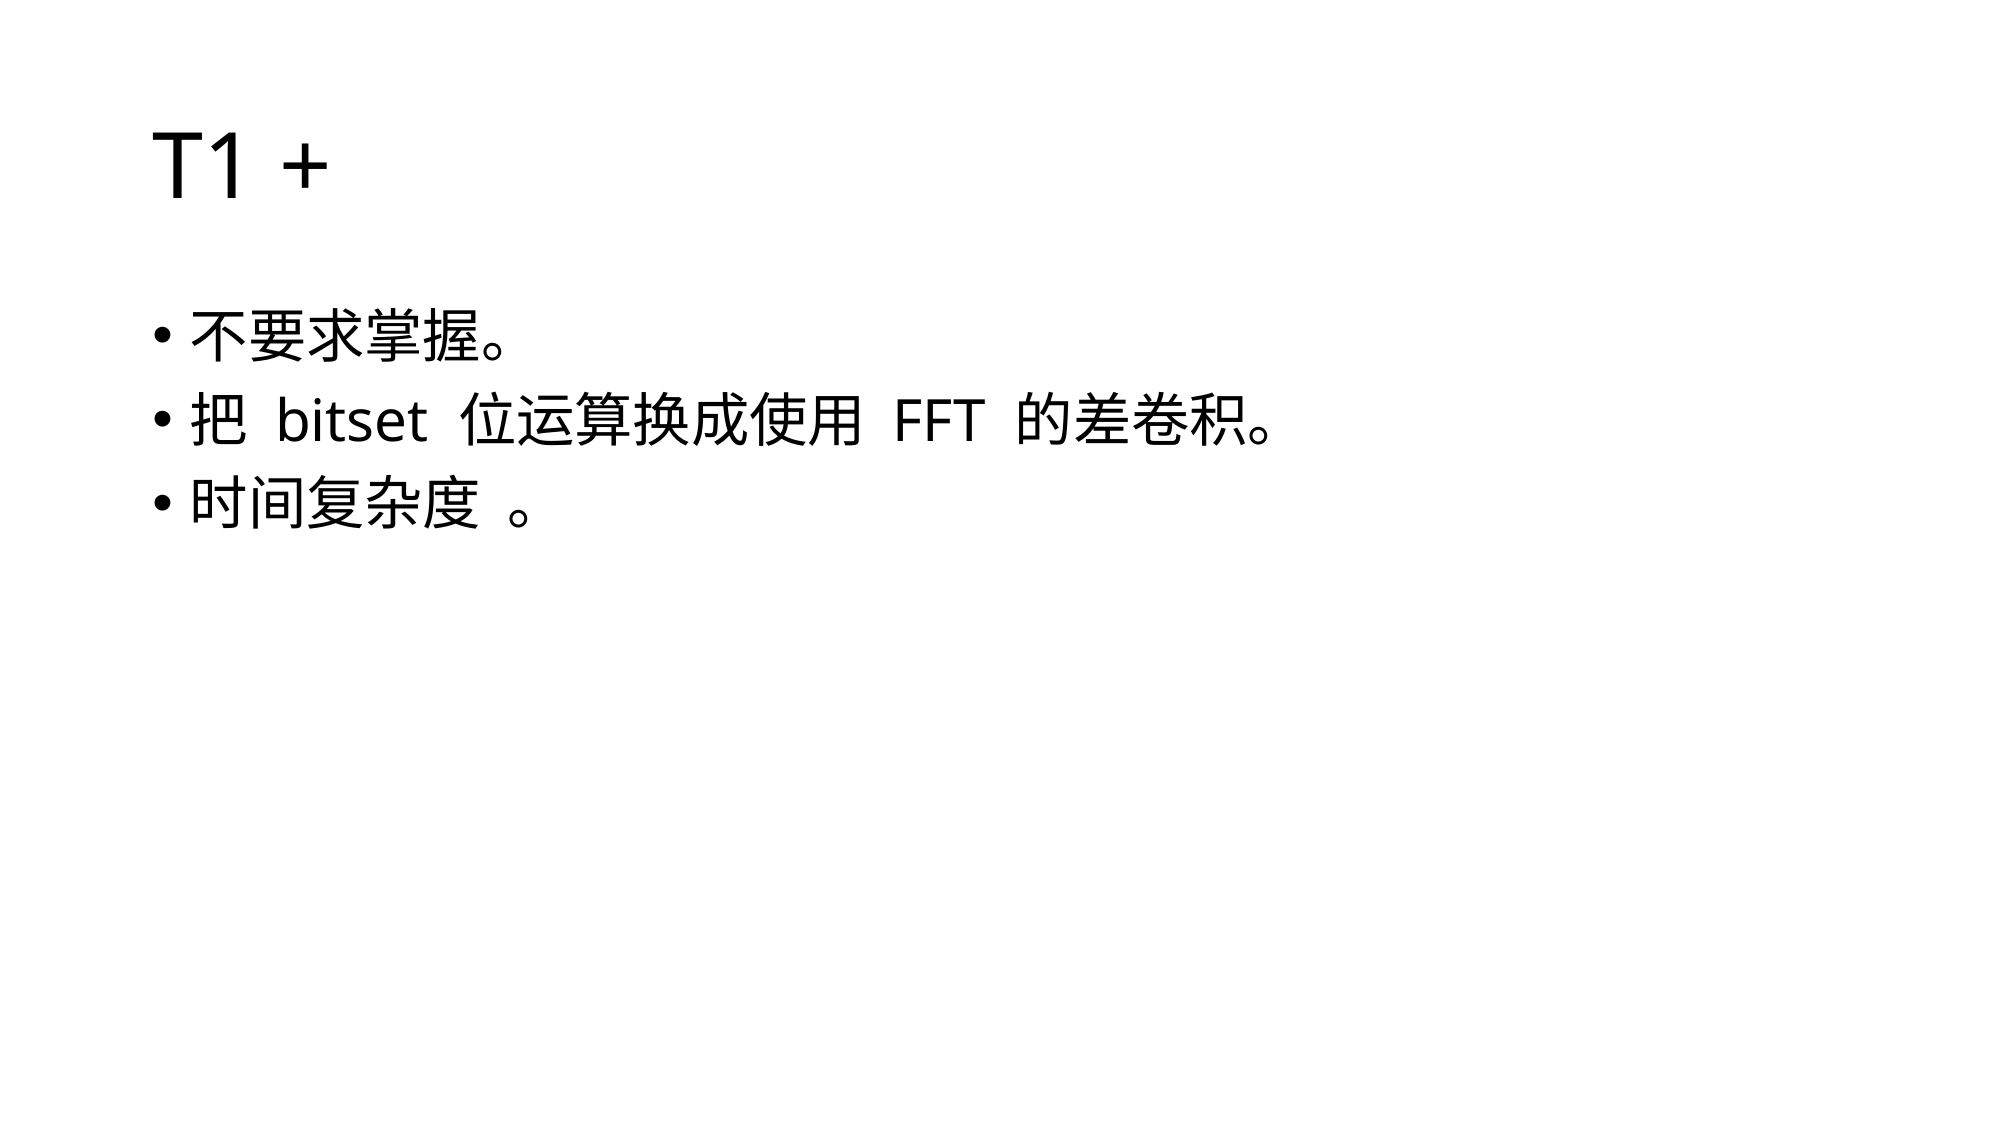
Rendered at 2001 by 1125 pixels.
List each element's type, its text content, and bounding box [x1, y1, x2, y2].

title T1 + [137, 59, 1863, 278]
